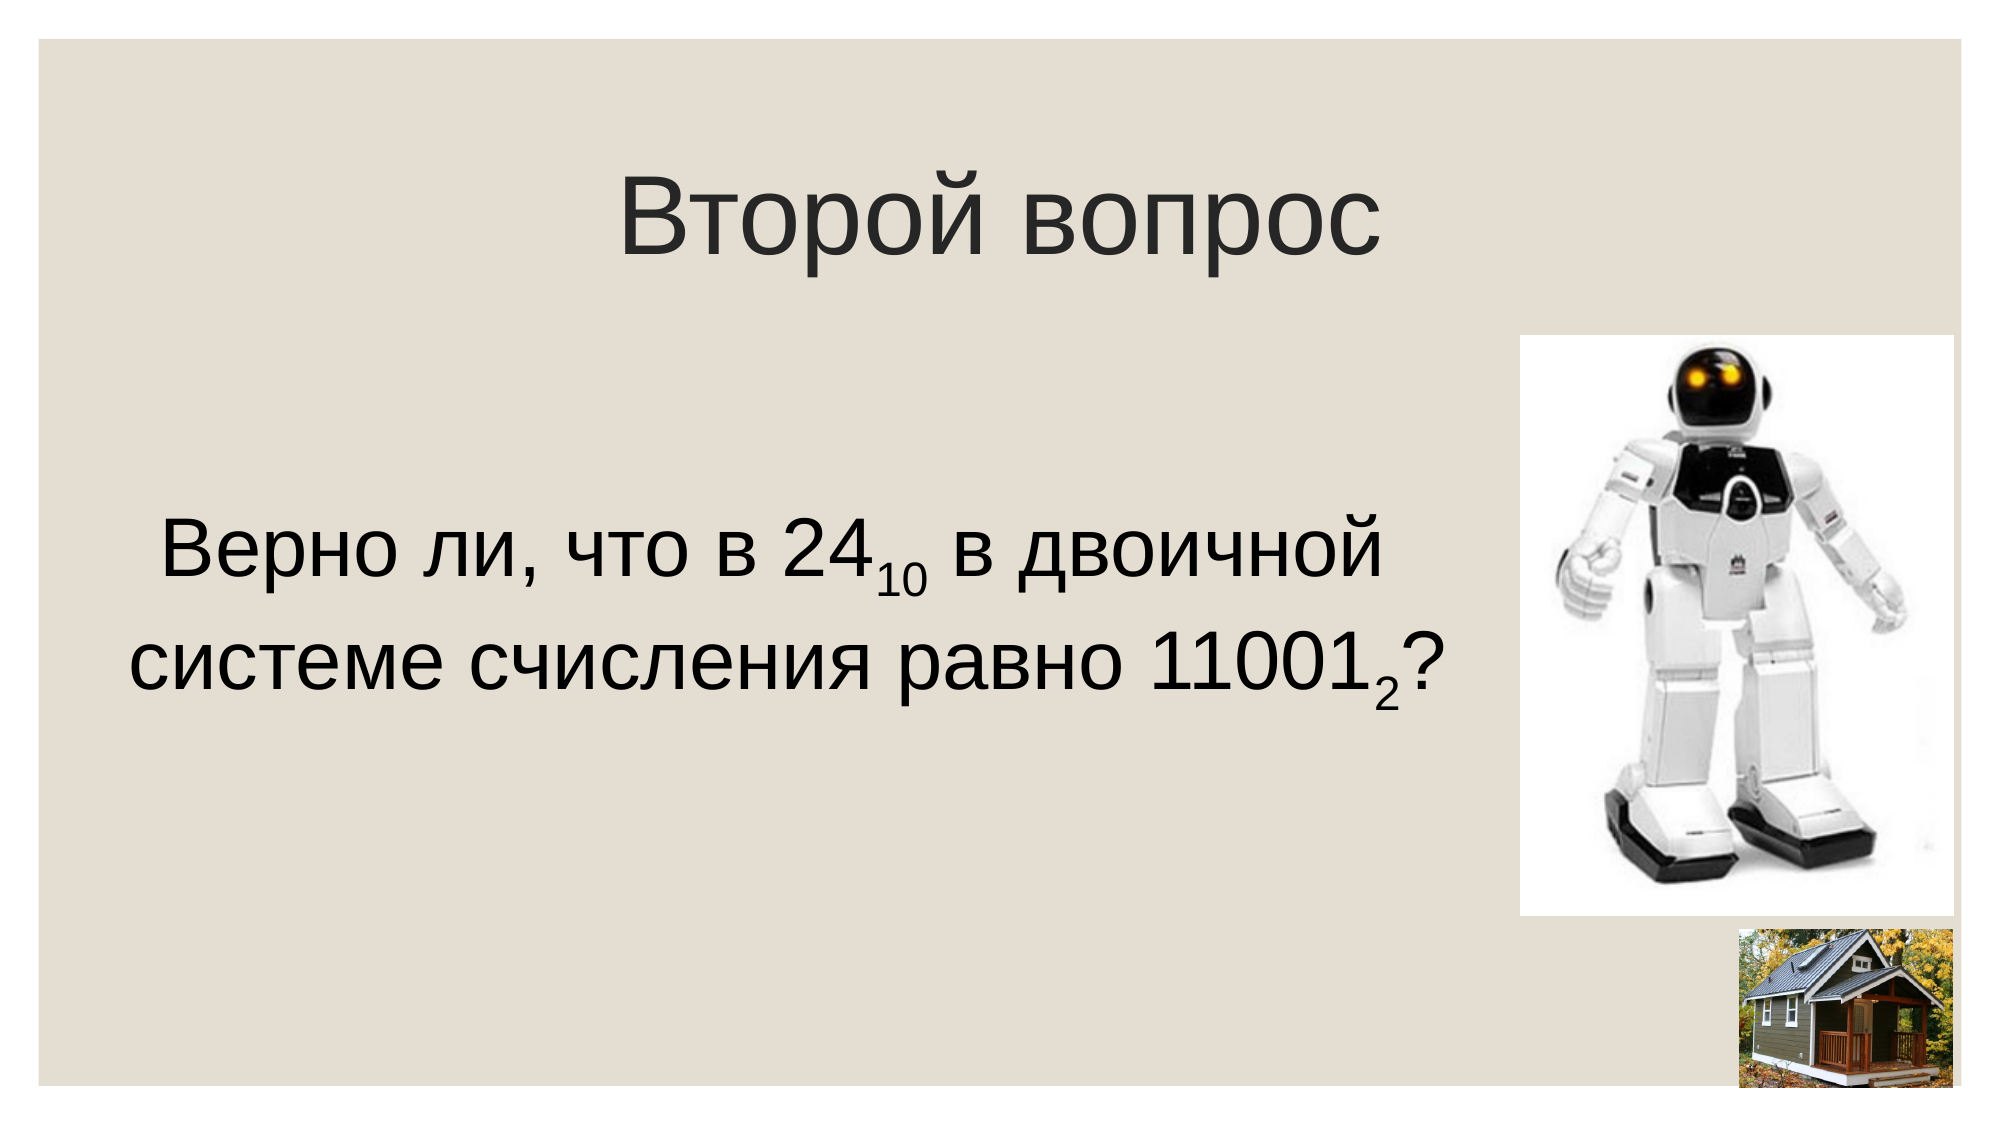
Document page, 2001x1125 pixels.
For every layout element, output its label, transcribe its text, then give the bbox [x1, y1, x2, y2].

picture [1739, 929, 1953, 1088]
picture [1520, 335, 1954, 916]
list Верно ли, что в 2410 в двоичной системе счисления равно 110012? [61, 342, 1484, 989]
title Второй вопрос [174, 105, 1826, 331]
